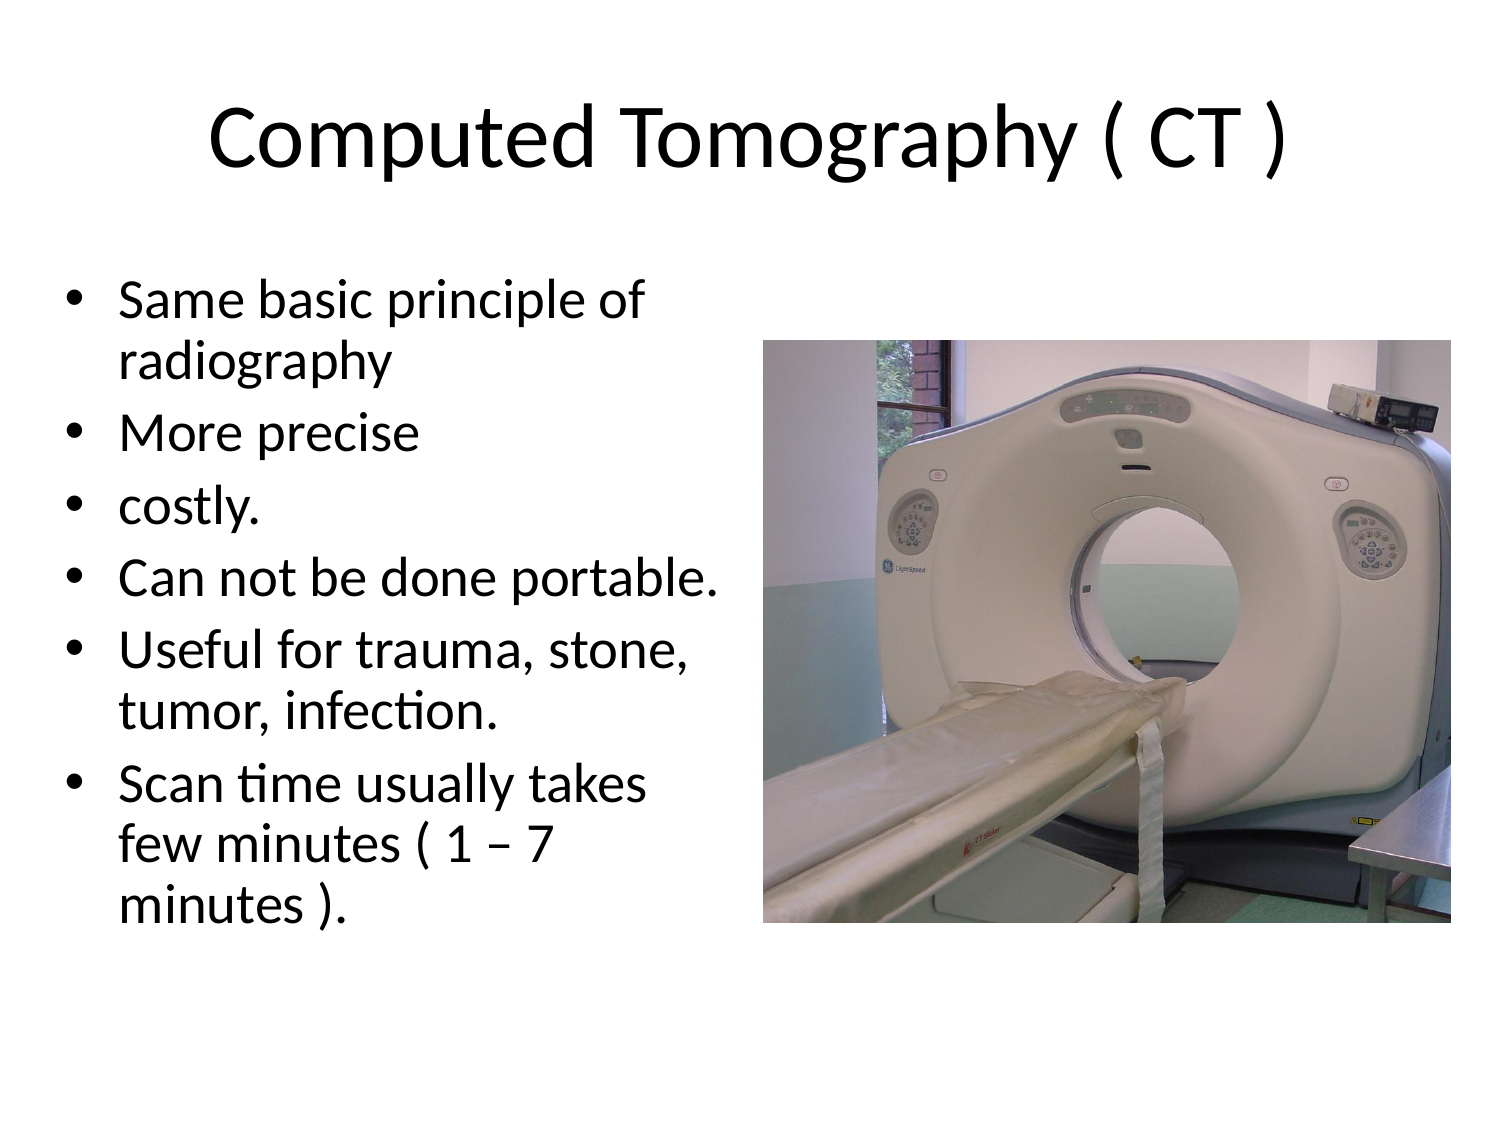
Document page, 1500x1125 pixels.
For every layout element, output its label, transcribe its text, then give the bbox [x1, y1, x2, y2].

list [763, 340, 1451, 923]
title Computed Tomography ( CT ) [49, 37, 1451, 225]
list Same basic principle of radiography More precise costly. Can not be done portable. Useful for trauma, stone, tumor, infection. Scan time usually takes few minutes ( 1 – 7 minutes ). [49, 262, 737, 1001]
